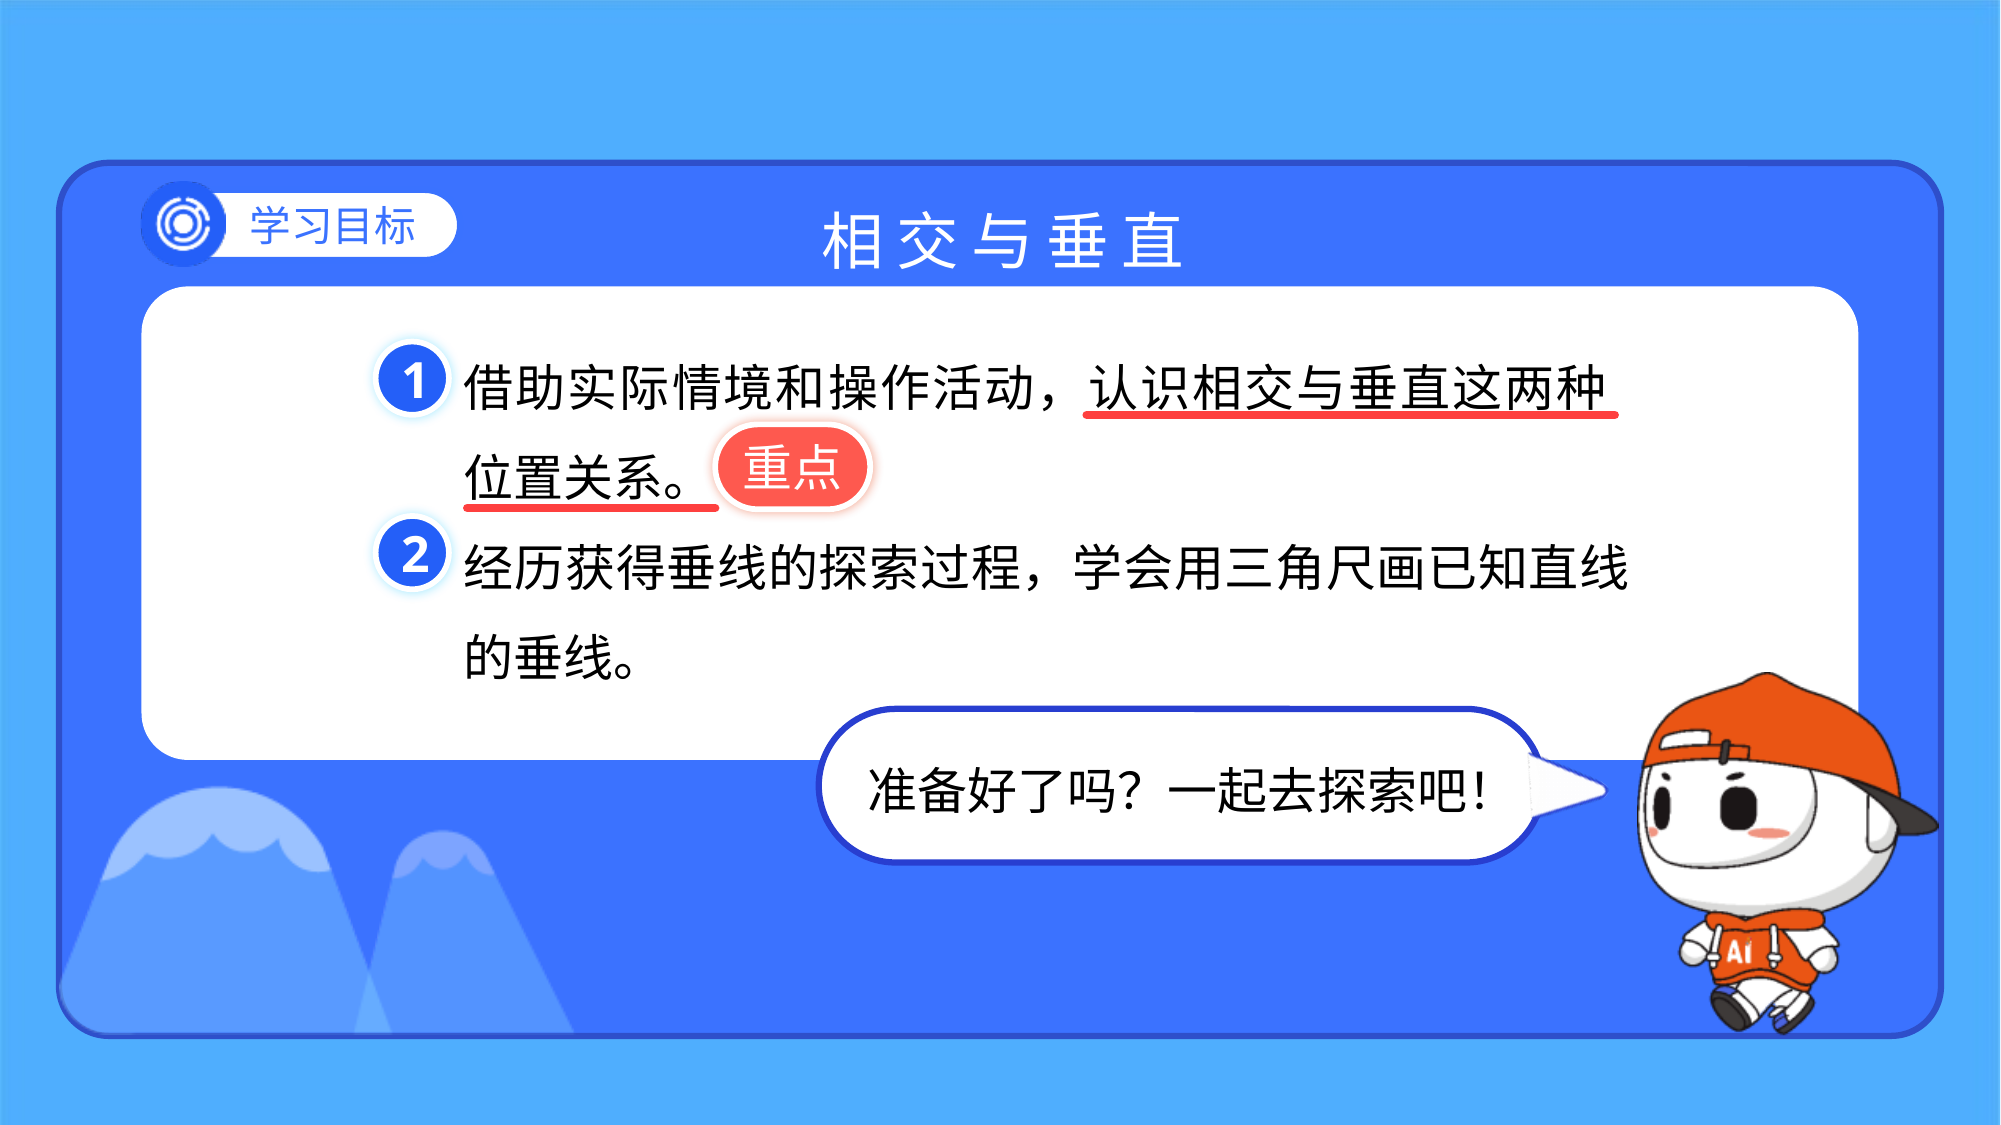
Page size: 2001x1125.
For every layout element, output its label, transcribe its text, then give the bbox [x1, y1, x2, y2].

text_box 2 [374, 514, 450, 591]
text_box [818, 708, 1598, 863]
text_box 借助实际情境和操作活动，认识相交与垂直这两种位置关系。 [448, 318, 1622, 498]
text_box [715, 424, 871, 510]
text_box 相交与垂直 [729, 156, 1277, 284]
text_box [140, 181, 461, 267]
picture [0, 0, 2001, 1125]
text_box 1 [374, 340, 450, 416]
text_box 经历获得垂线的探索过程，学会用三角尺画已知直线的垂线。 [448, 498, 1645, 694]
